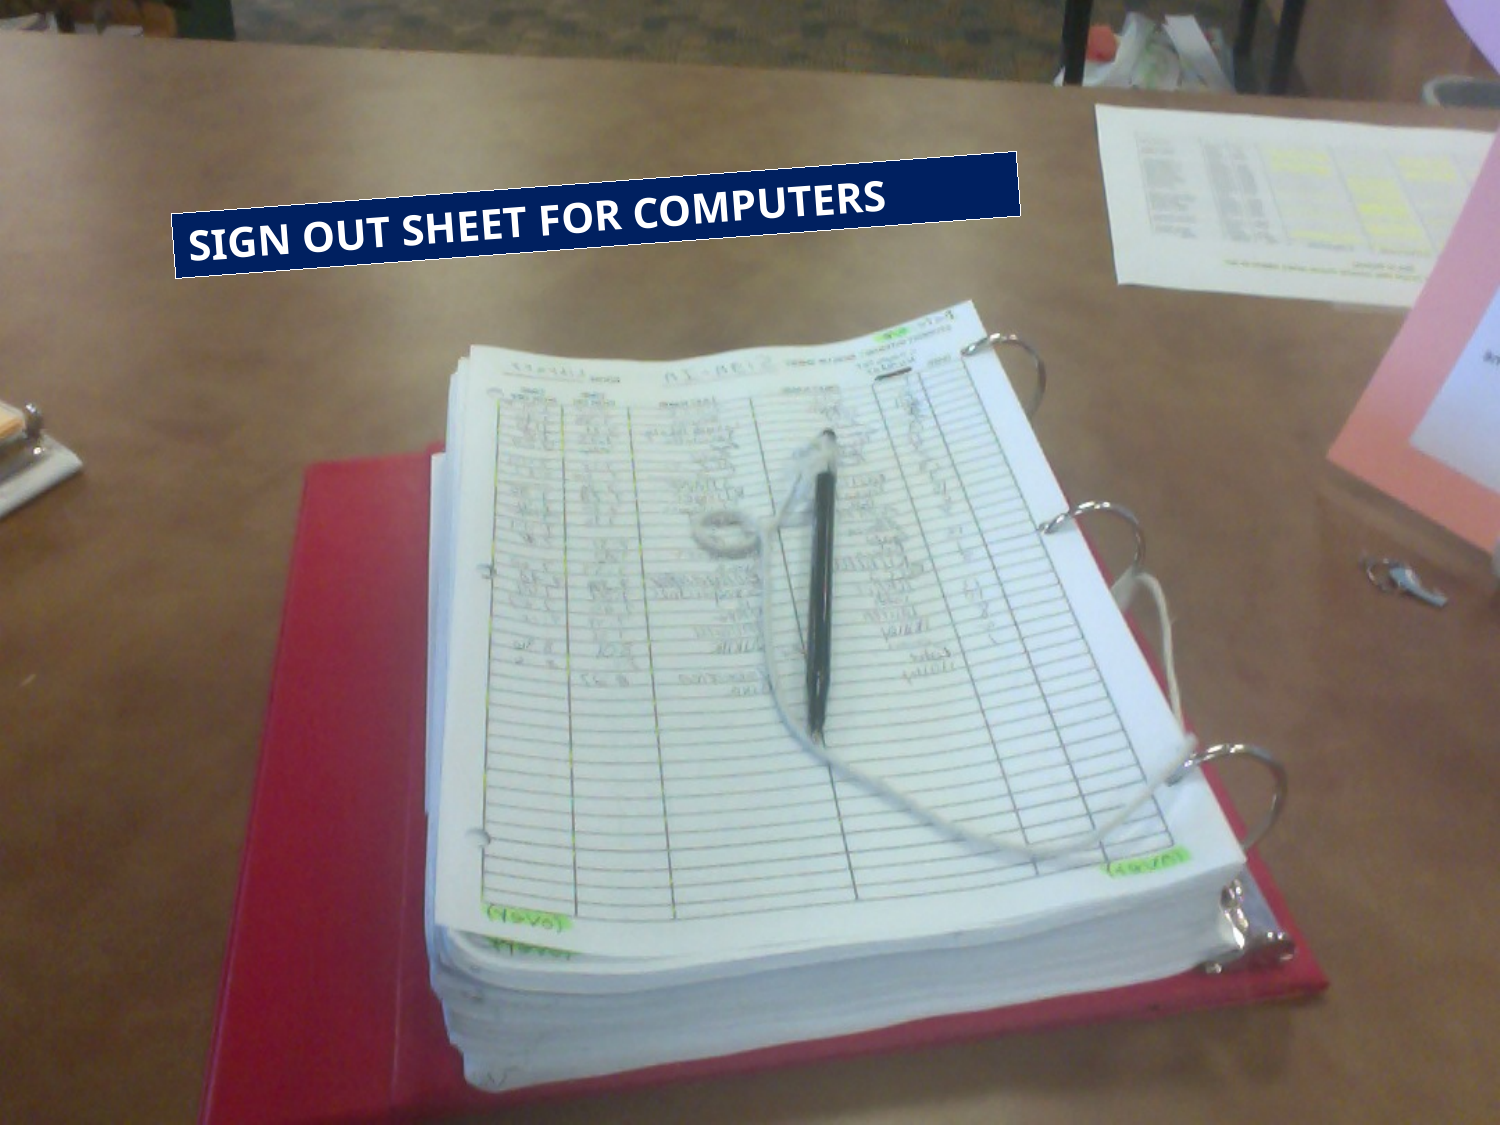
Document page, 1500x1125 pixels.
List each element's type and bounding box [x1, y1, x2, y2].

list [0, 0, 1500, 1125]
